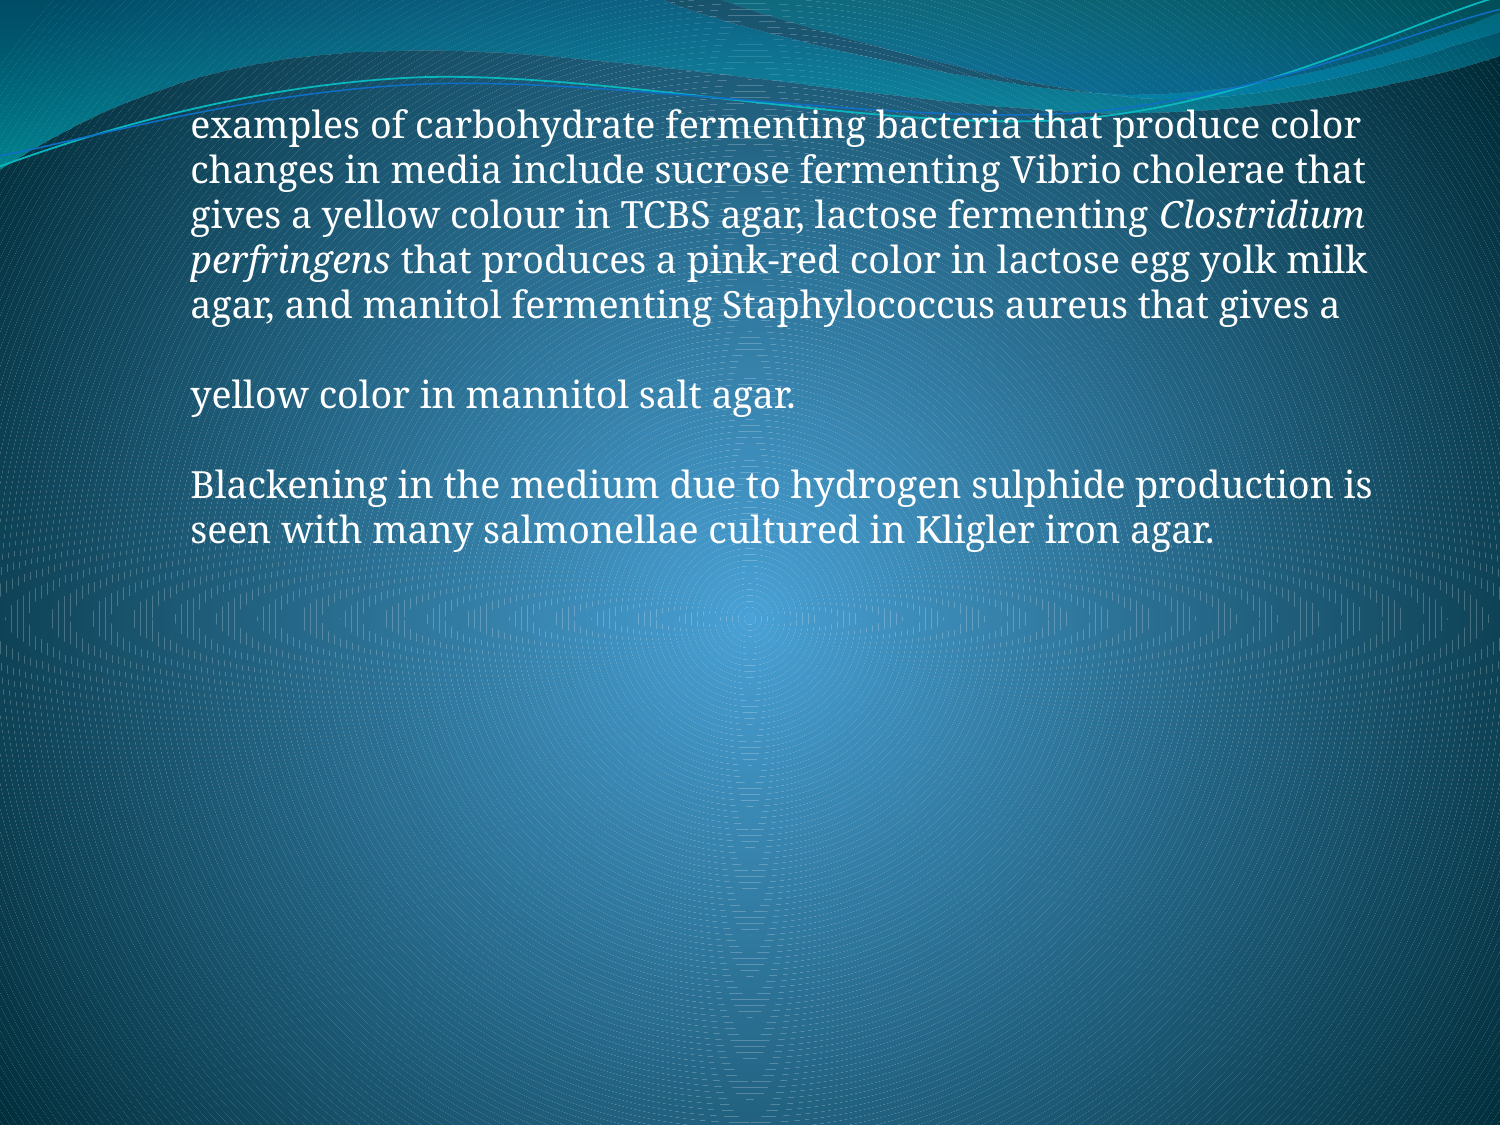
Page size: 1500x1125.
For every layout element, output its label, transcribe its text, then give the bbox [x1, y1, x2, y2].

text_box [128, 46, 1454, 467]
text_box examples of carbohydrate fermenting bacteria that produce color changes in media include sucrose fermenting Vibrio cholerae that gives a yellow colour in TCBS agar, lactose fermenting Clostridium perfringens that produces a pink-red color in lactose egg yolk milk agar, and manitol fermenting Staphylococcus aureus that gives a yellow color in mannitol salt agar. Blackening in the medium due to hydrogen sulphide production is seen with many salmonellae cultured in Kligler iron agar. [175, 93, 1407, 604]
